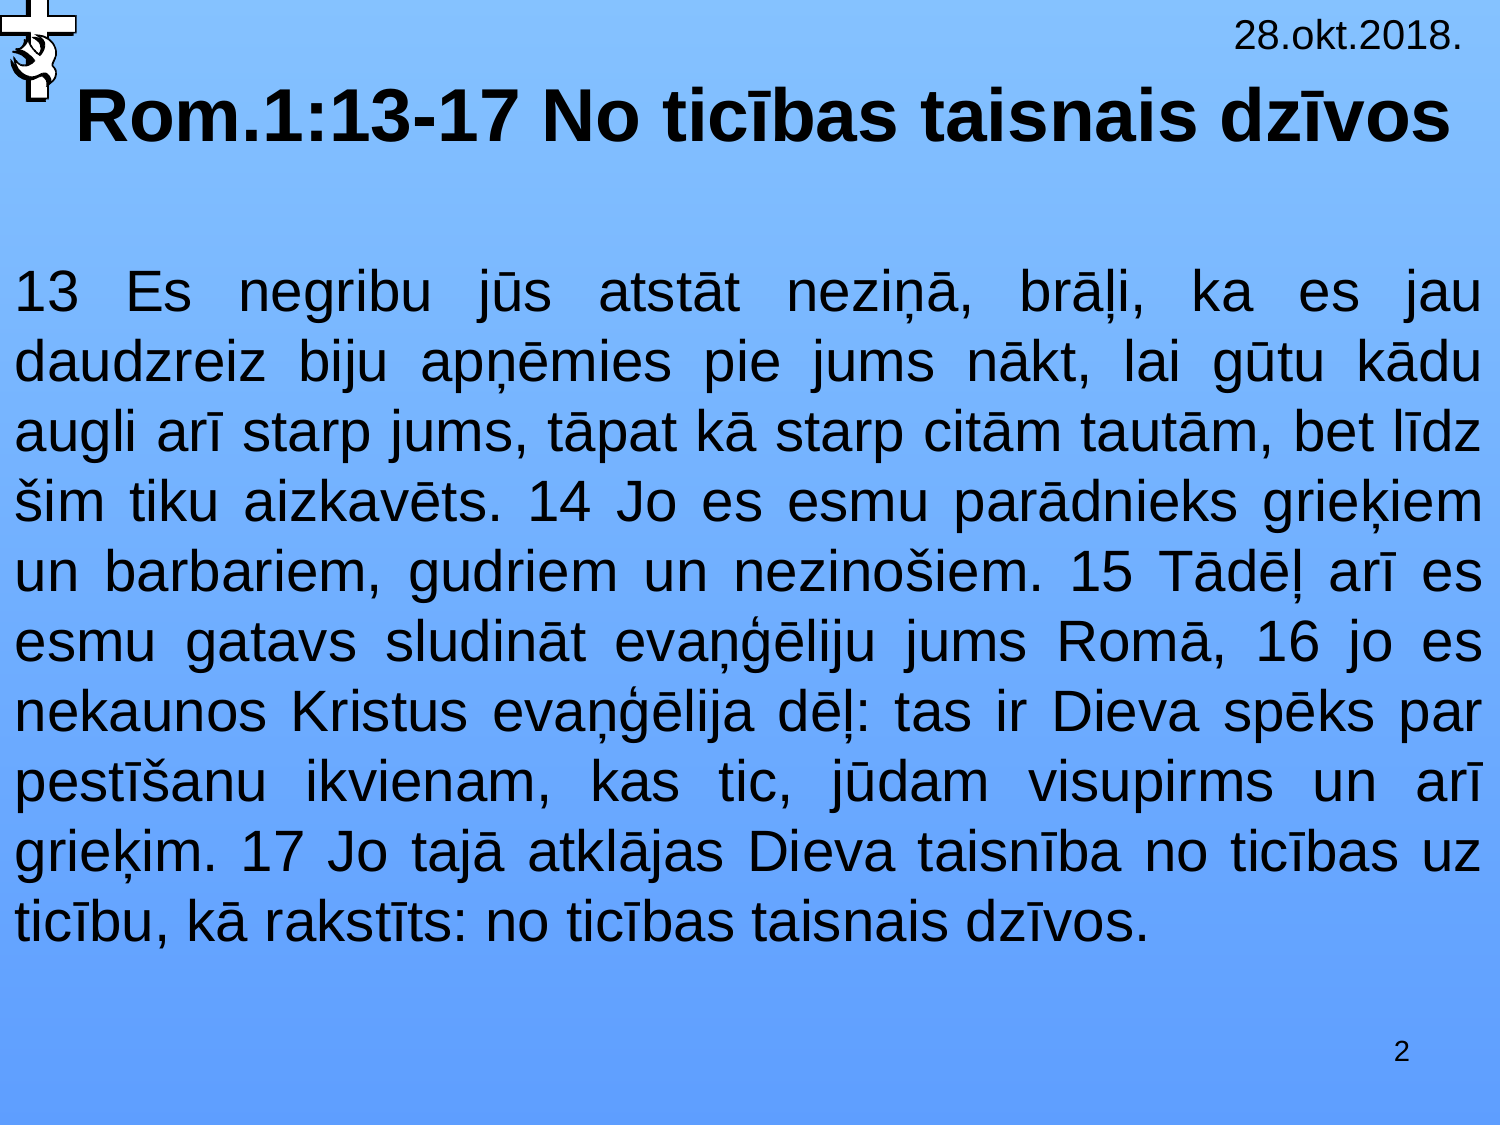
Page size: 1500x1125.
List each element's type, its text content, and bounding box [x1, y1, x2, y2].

text_box 13 Es negribu jūs atstāt neziņā, brāļi, ka es jau daudzreiz biju apņēmies pie jums nākt, lai gūtu kādu augli arī starp jums, tāpat kā starp citām tautām, bet līdz šim tiku aizkavēts. 14 Jo es esmu parādnieks grieķiem un barbariem, gudriem un nezinošiem. 15 Tādēļ arī es esmu gatavs sludināt evaņģēliju jums Romā, 16 jo es nekaunos Kristus evaņģēlija dēļ: tas ir Dieva spēks par pestīšanu ikvienam, kas tic, jūdam visupirms un arī grieķim. 17 Jo tajā atklājas Dieva taisnība no ticības uz ticību, kā rakstīts: no ticības taisnais dzīvos. [0, 246, 1500, 961]
text_box 28.okt.2018. [1218, 0, 1500, 65]
picture [0, 0, 77, 103]
title Rom.1:13-17 No ticības taisnais dzīvos [29, 23, 1500, 200]
slide_number 2 [1074, 1024, 1426, 1103]
